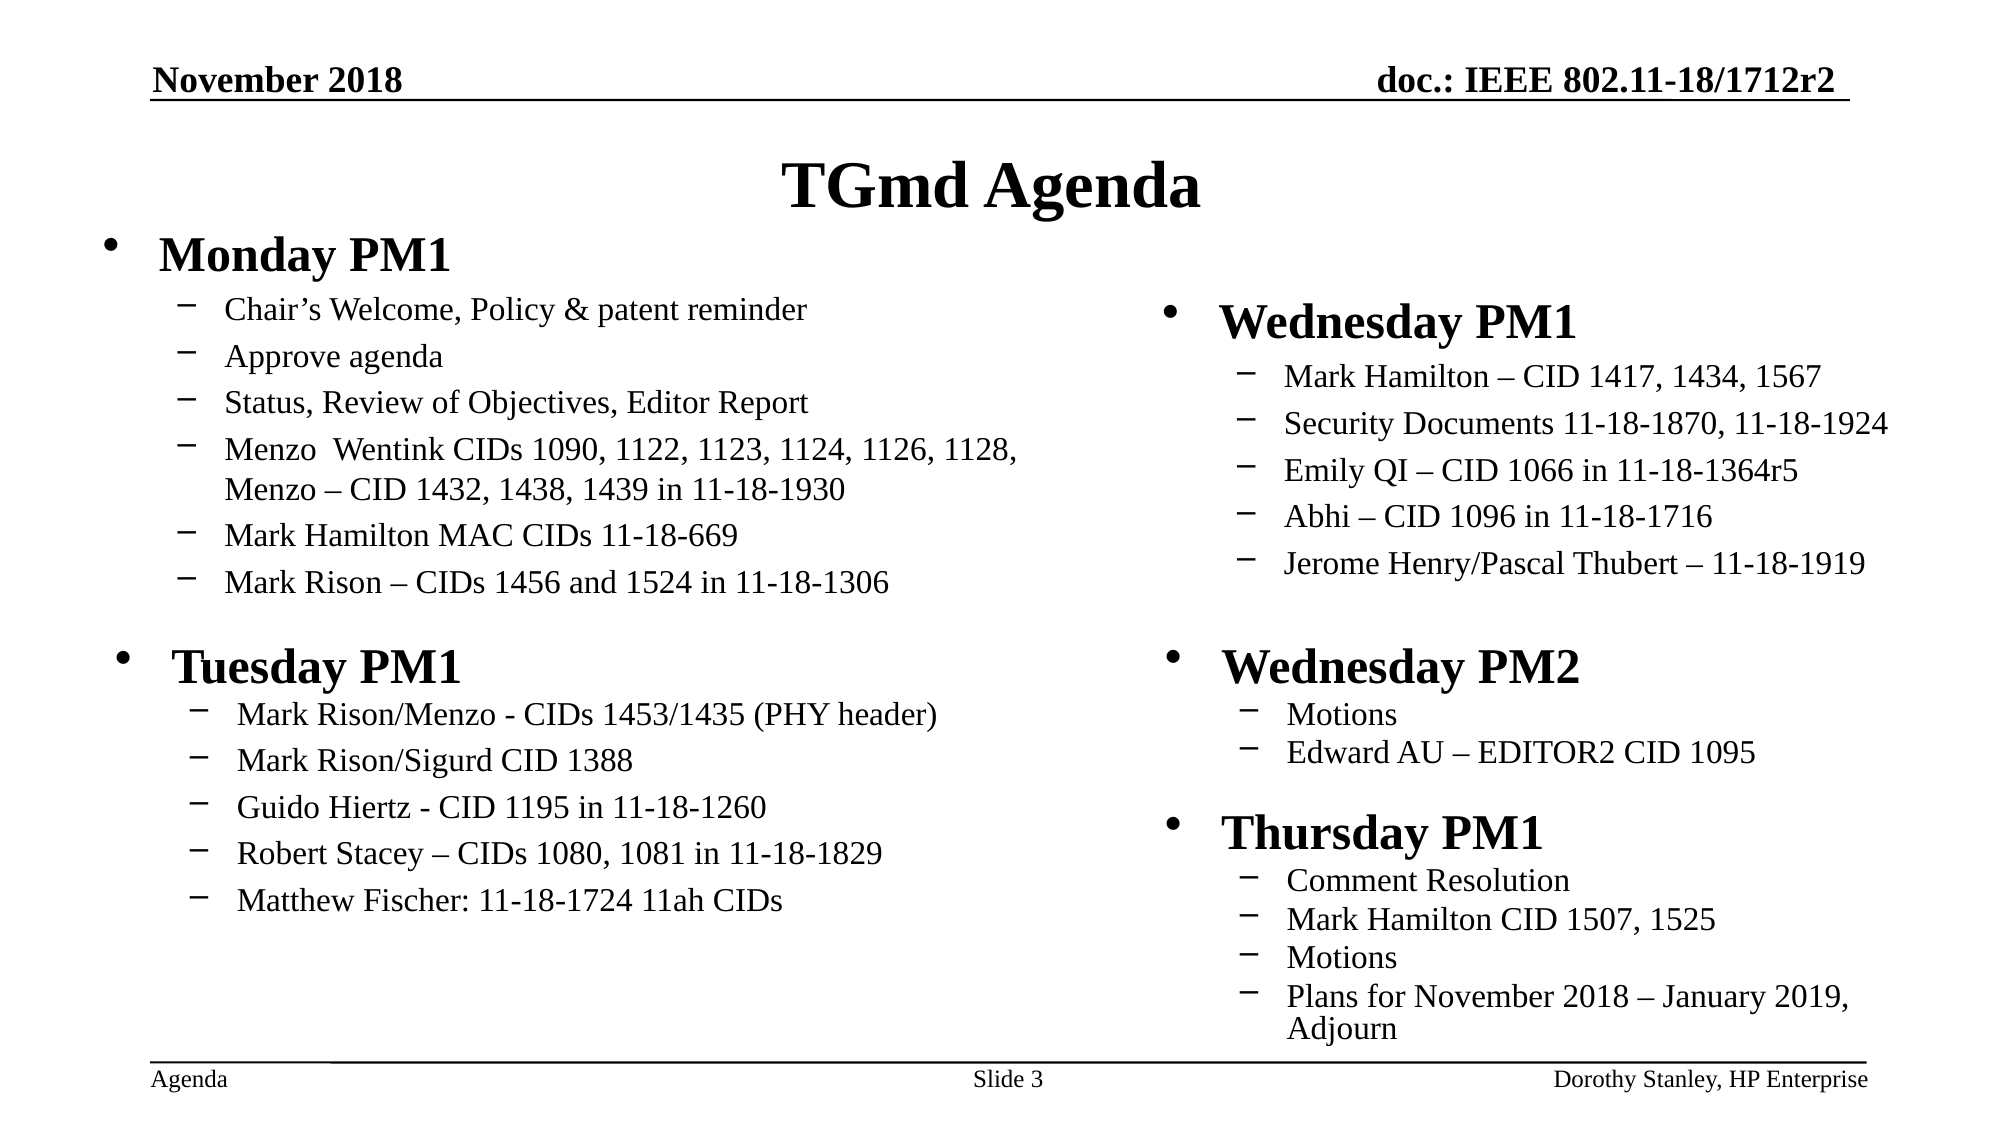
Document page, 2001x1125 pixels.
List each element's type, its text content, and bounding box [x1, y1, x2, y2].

text_box Tuesday PM1 Mark Rison/Menzo - CIDs 1453/1435 (PHY header) Mark Rison/Sigurd CID 1388 Guido Hiertz - CID 1195 in 11-18-1260 Robert Stacey – CIDs 1080, 1081 in 11-18-1829 Matthew Fischer: 11-18-1724 11ah CIDs [99, 637, 1044, 963]
slide_number Slide 3 [972, 1062, 1044, 1093]
text_box Monday PM1 Chair’s Welcome, Policy & patent reminder Approve agenda Status, Review of Objectives, Editor Report Menzo Wentink CIDs 1090, 1122, 1123, 1124, 1126, 1128, Menzo – CID 1432, 1438, 1439 in 11-18-1930 Mark Hamilton MAC CIDs 11-18-669 Mark Rison – CIDs 1456 and 1524 in 11-18-1306 [87, 225, 1063, 588]
text_box Thursday PM1 Comment Resolution Mark Hamilton CID 1507, 1525 Motions Plans for November 2018 – January 2019, Adjourn [1149, 850, 1950, 1050]
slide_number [152, 54, 567, 100]
title TGmd Agenda [362, 112, 1638, 250]
footer Dorothy Stanley, HP Enterprise [1549, 1062, 1869, 1093]
text_box Wednesday PM1 Mark Hamilton – CID 1417, 1434, 1567 Security Documents 11-18-1870, 11-18-1924 Emily QI – CID 1066 in 11-18-1364r5 Abhi – CID 1096 in 11-18-1716 Jerome Henry/Pascal Thubert – 11-18-1919 [1146, 292, 1973, 551]
text_box Wednesday PM2 Motions Edward AU – EDITOR2 CID 1095 [1149, 637, 1975, 850]
